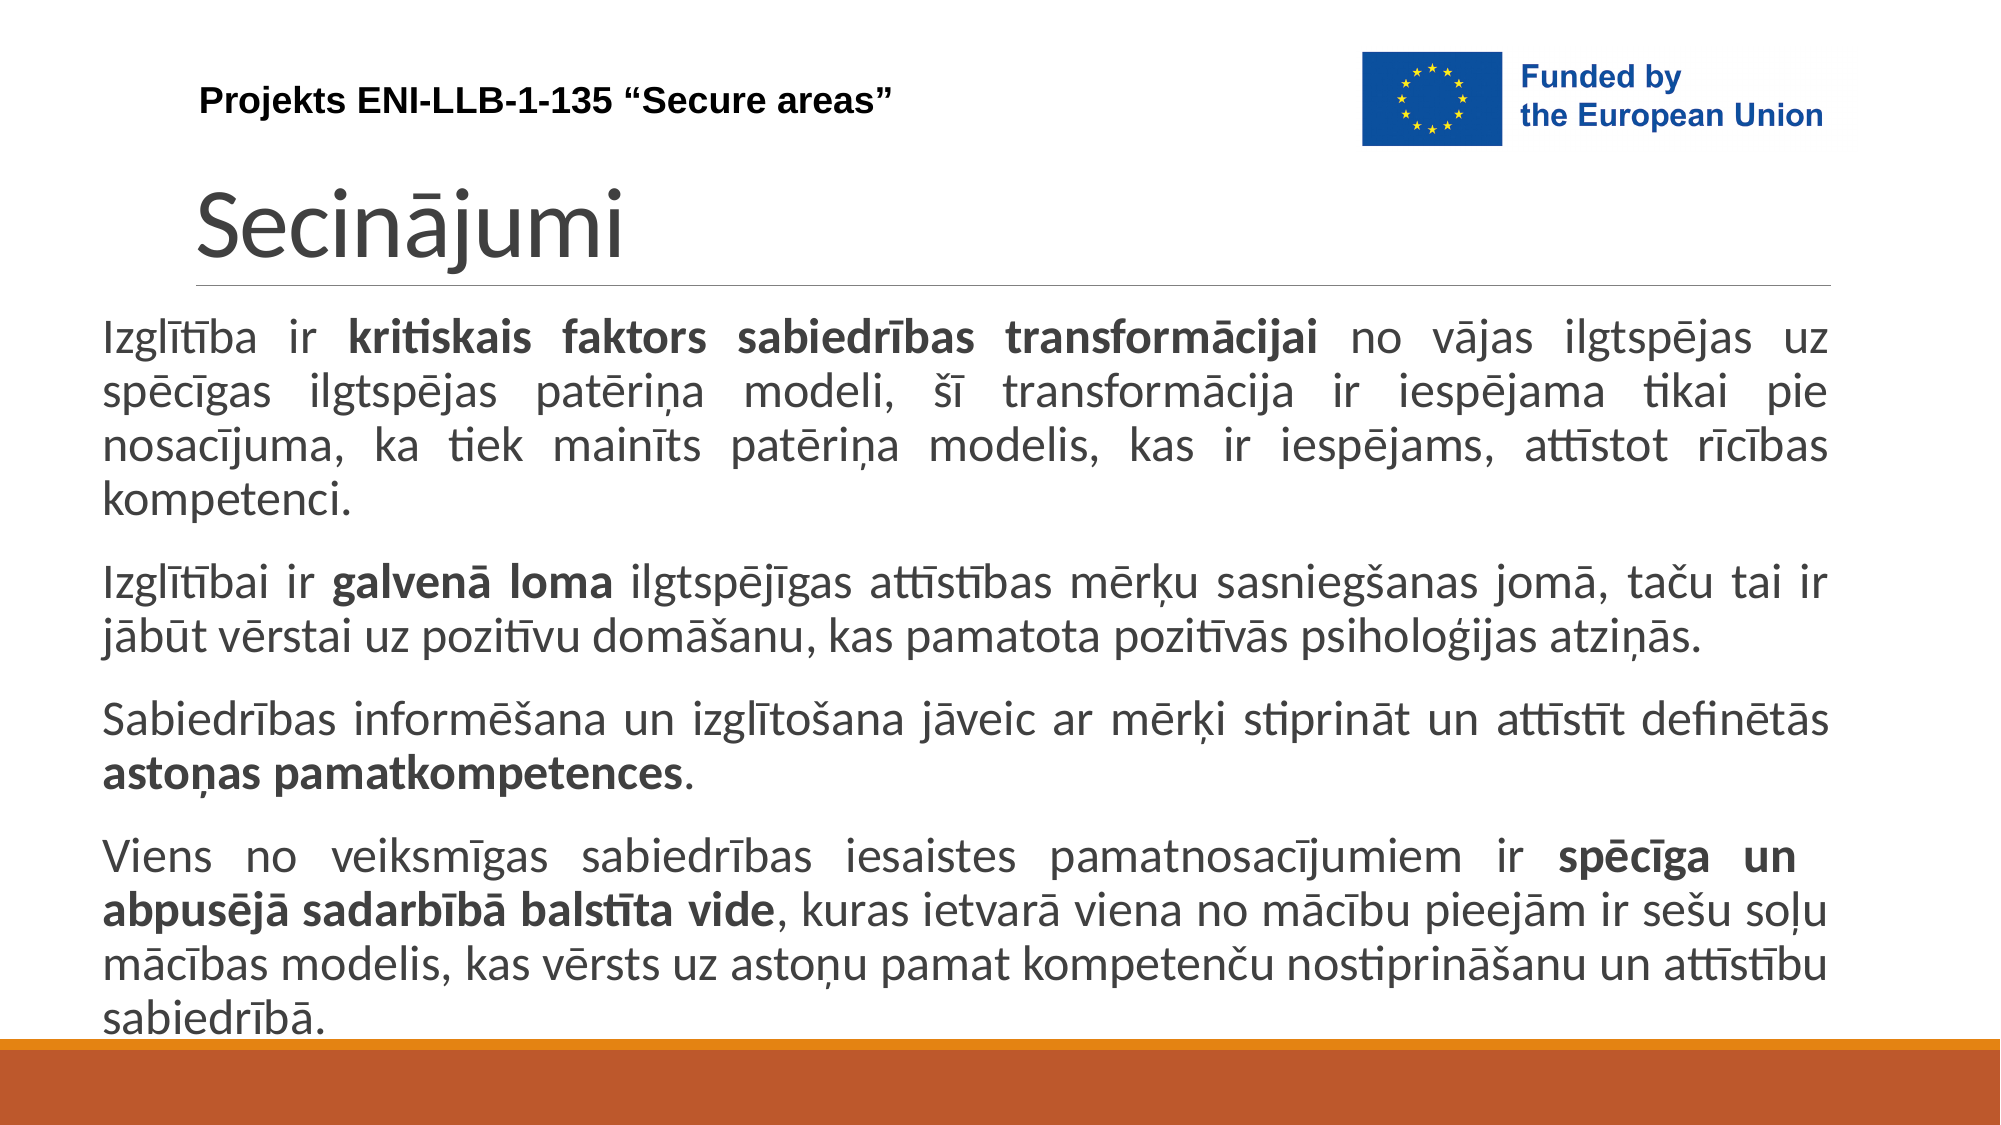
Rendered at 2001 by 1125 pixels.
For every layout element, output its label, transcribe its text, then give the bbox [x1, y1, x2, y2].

text_box Projekts ENI-LLB-1-135 “Secure areas” [184, 69, 909, 129]
picture [1356, 46, 1859, 153]
list Izglītība ir kritiskais faktors sabiedrības transformācijai no vājas ilgtspējas uz spēcīgas ilgtspējas patēriņa modeli, šī transformācija ir iespējama tikai pie nosacījuma, ka tiek mainīts patēriņa modelis, kas ir iespējams, attīstot rīcības kompetenci. Izglītībai ir galvenā loma ilgtspējīgas attīstības mērķu sasniegšanas jomā, taču tai ir jābūt vērstai uz pozitīvu domāšanu, kas pamatota pozitīvās psiholoģijas atziņās. Sabiedrības informēšana un izglītošana jāveic ar mērķi stiprināt un attīstīt definētās astoņas pamatkompetences. Viens no veiksmīgas sabiedrības iesaistes pamatnosacījumiem ir spēcīga un abpusējā sadarbībā balstīta vide, kuras ietvarā viena no mācību pieejām ir sešu soļu mācības modelis, kas vērsts uz astoņu pamat kompetenču nostiprināšanu un attīstību sabiedrībā. [87, 302, 1830, 963]
title Secinājumi [180, 47, 1830, 285]
